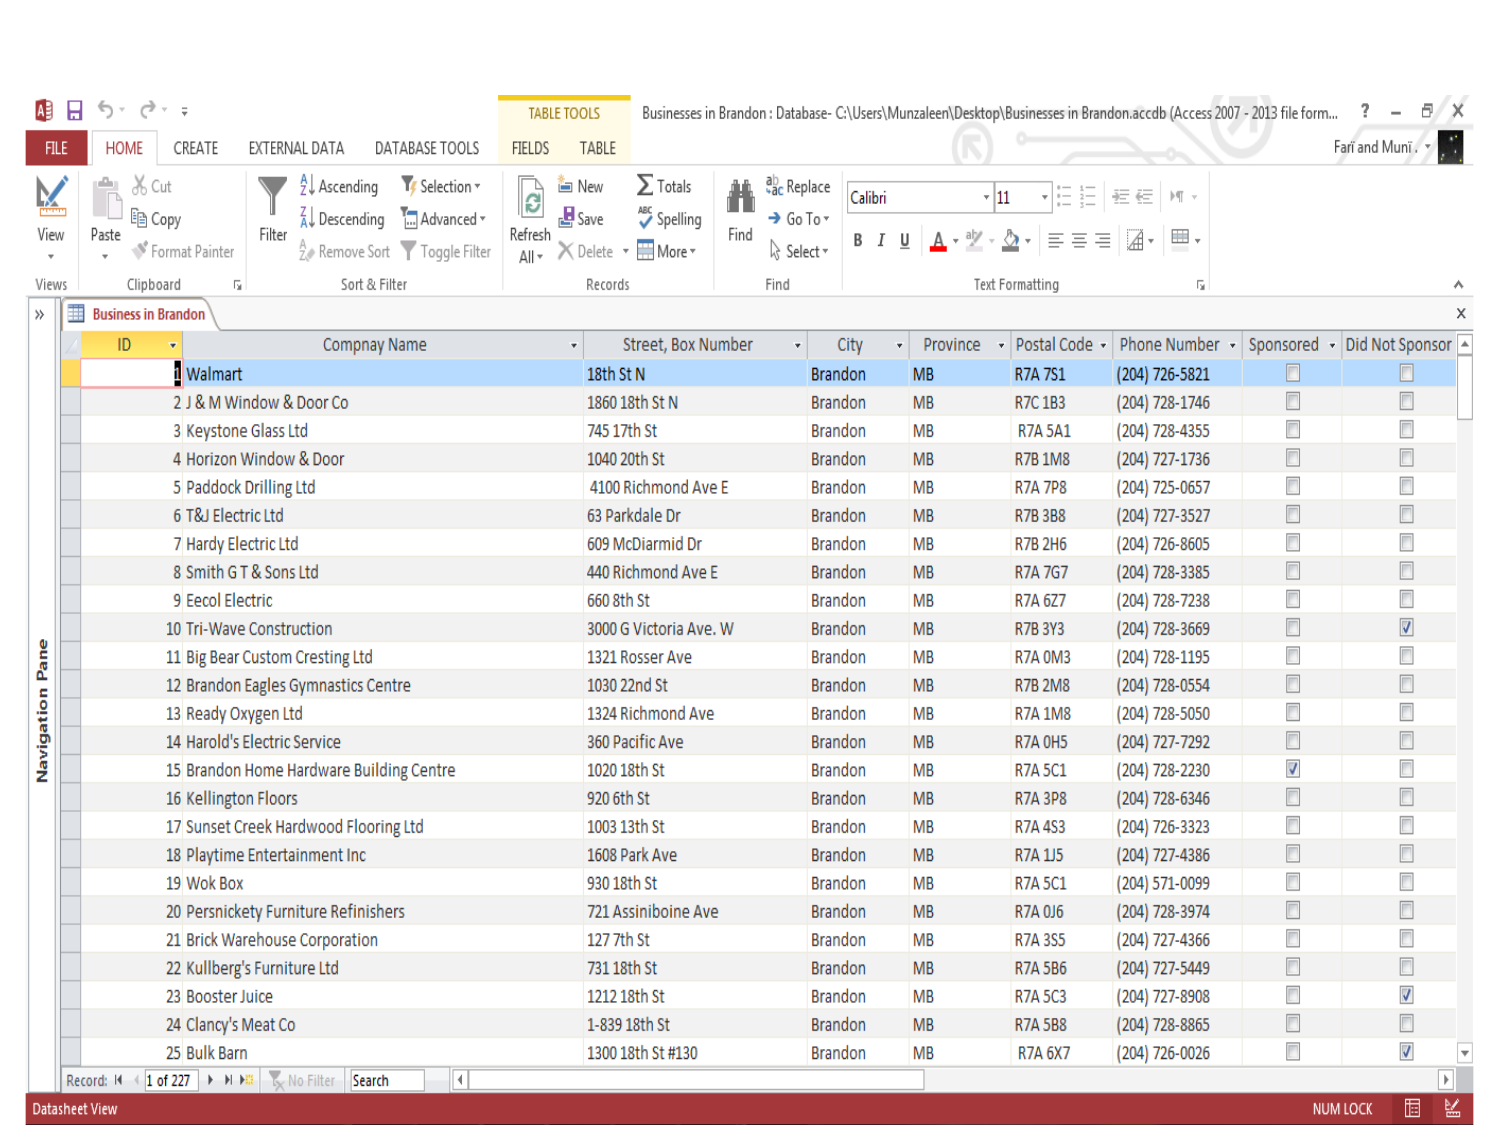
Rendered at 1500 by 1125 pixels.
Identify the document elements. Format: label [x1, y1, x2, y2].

picture [25, 95, 1474, 1125]
